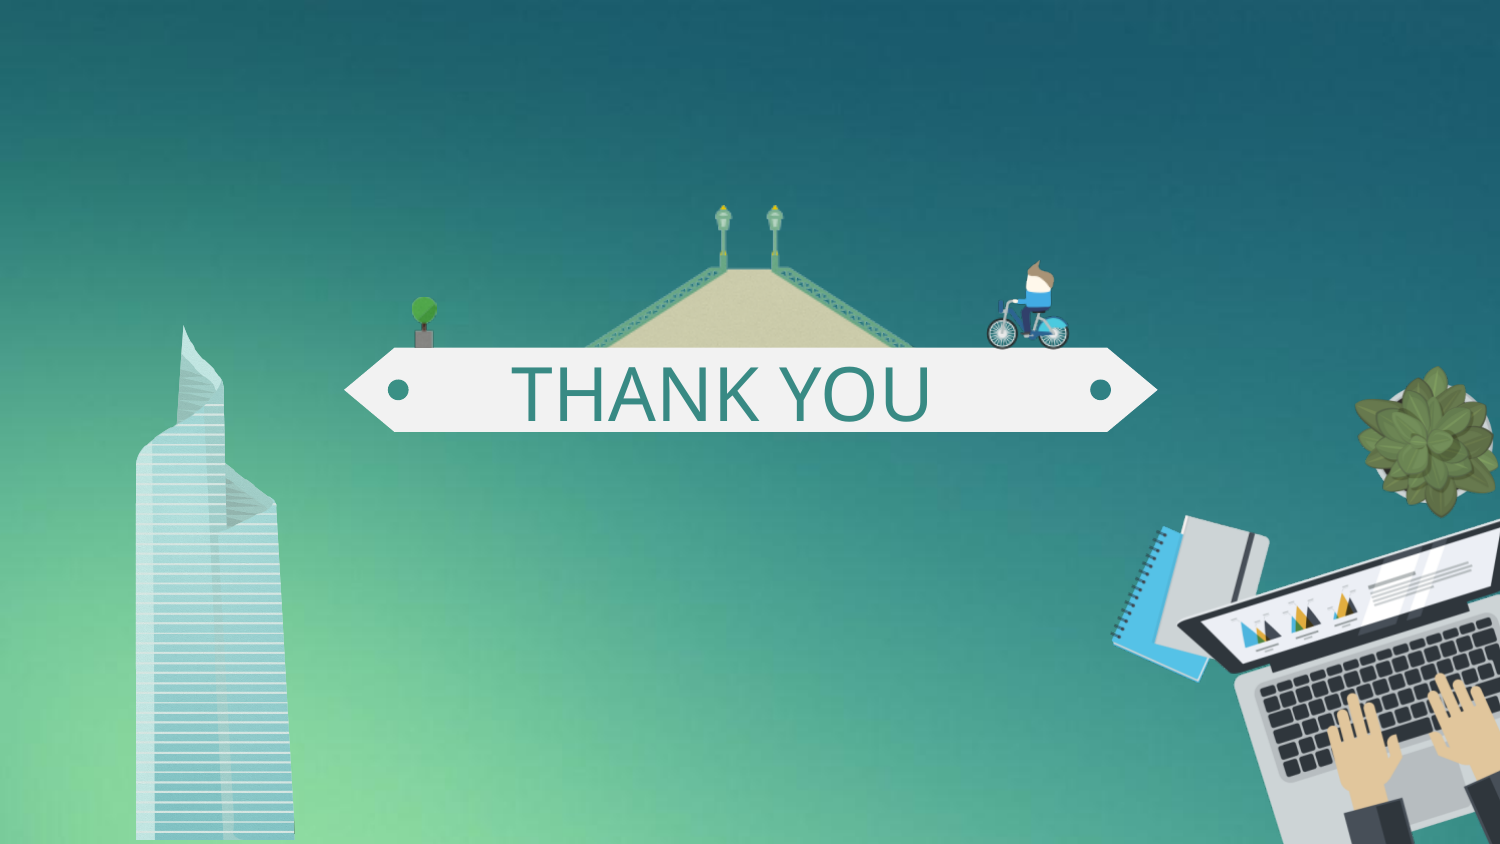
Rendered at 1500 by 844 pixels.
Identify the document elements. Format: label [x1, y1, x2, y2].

text_box [343, 347, 1158, 433]
picture [0, 0, 1500, 844]
